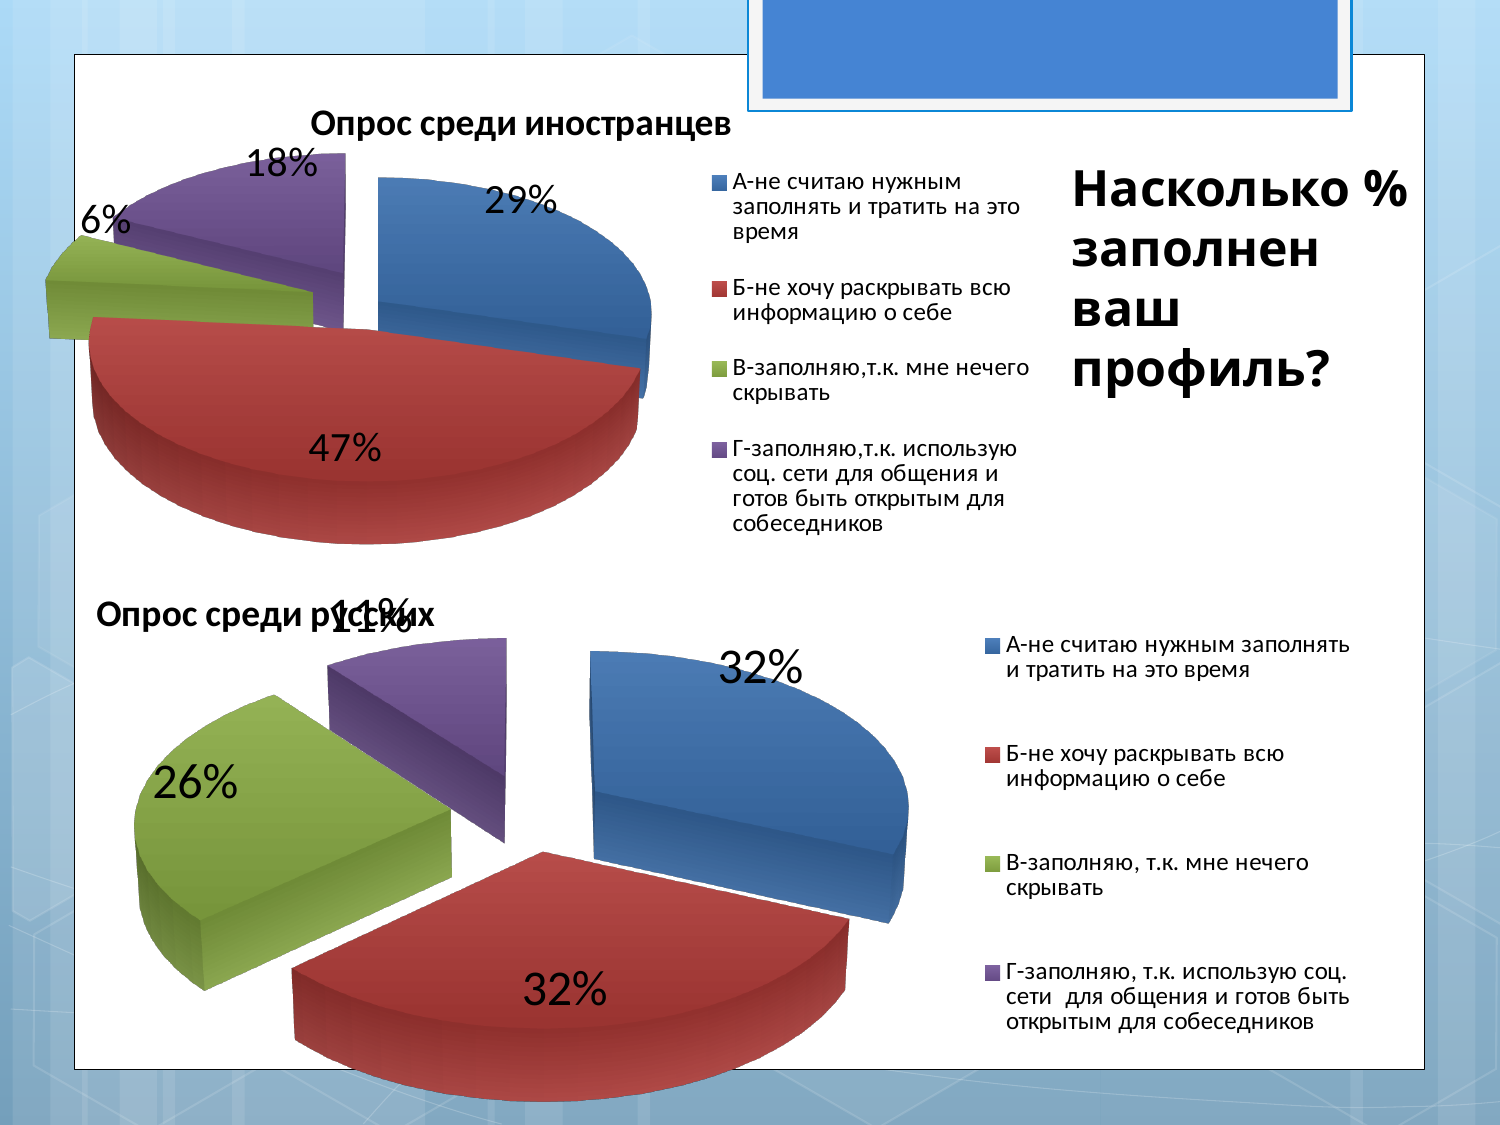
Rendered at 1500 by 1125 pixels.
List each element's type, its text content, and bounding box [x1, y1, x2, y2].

chart [0, 77, 1365, 1125]
list Насколько % заполнен ваш профиль? [1052, 149, 1447, 504]
